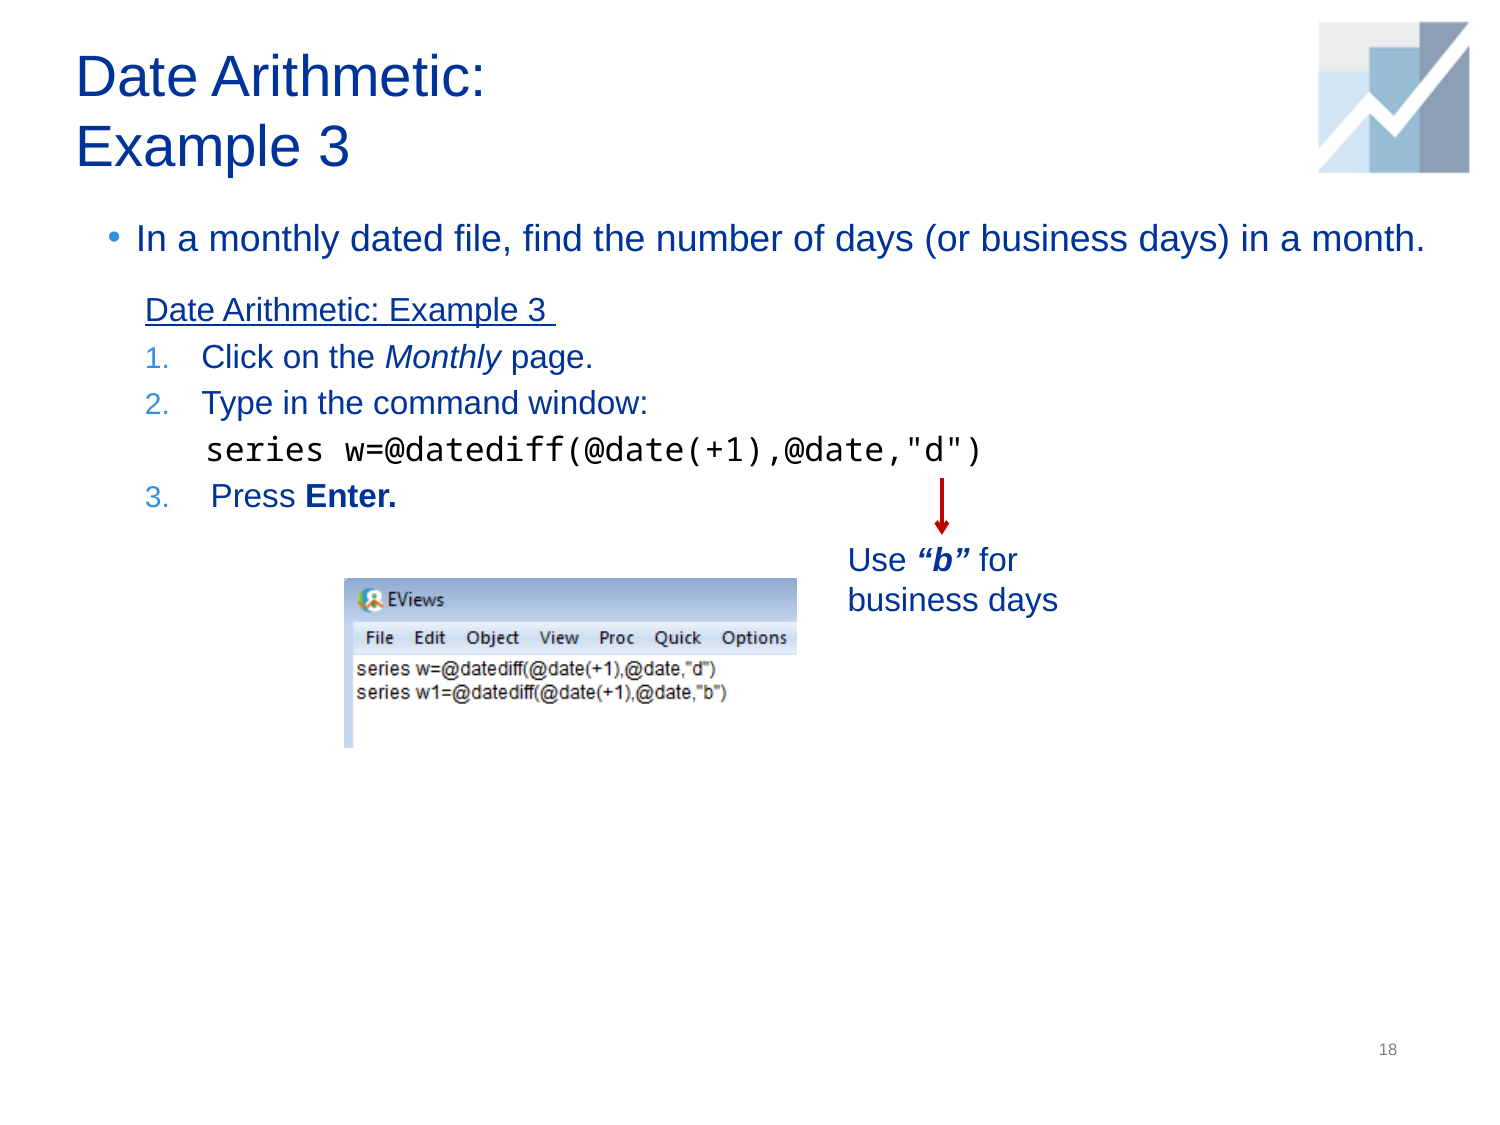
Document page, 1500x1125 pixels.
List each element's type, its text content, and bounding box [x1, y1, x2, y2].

text_box Date Arithmetic: Example 3 [60, 0, 1295, 186]
text_box Date Arithmetic: Example 3 Click on the Monthly page. Type in the command window: series w=@datediff(@date(+1),@date,"d") Press Enter. [130, 280, 1500, 563]
text_box Use “b” for business days [832, 530, 1088, 625]
text_box In a monthly dated file, find the number of days (or business days) in a month. [92, 206, 1475, 283]
picture [1300, 11, 1479, 181]
slide_number 18 [1262, 1015, 1413, 1067]
picture [344, 578, 797, 748]
